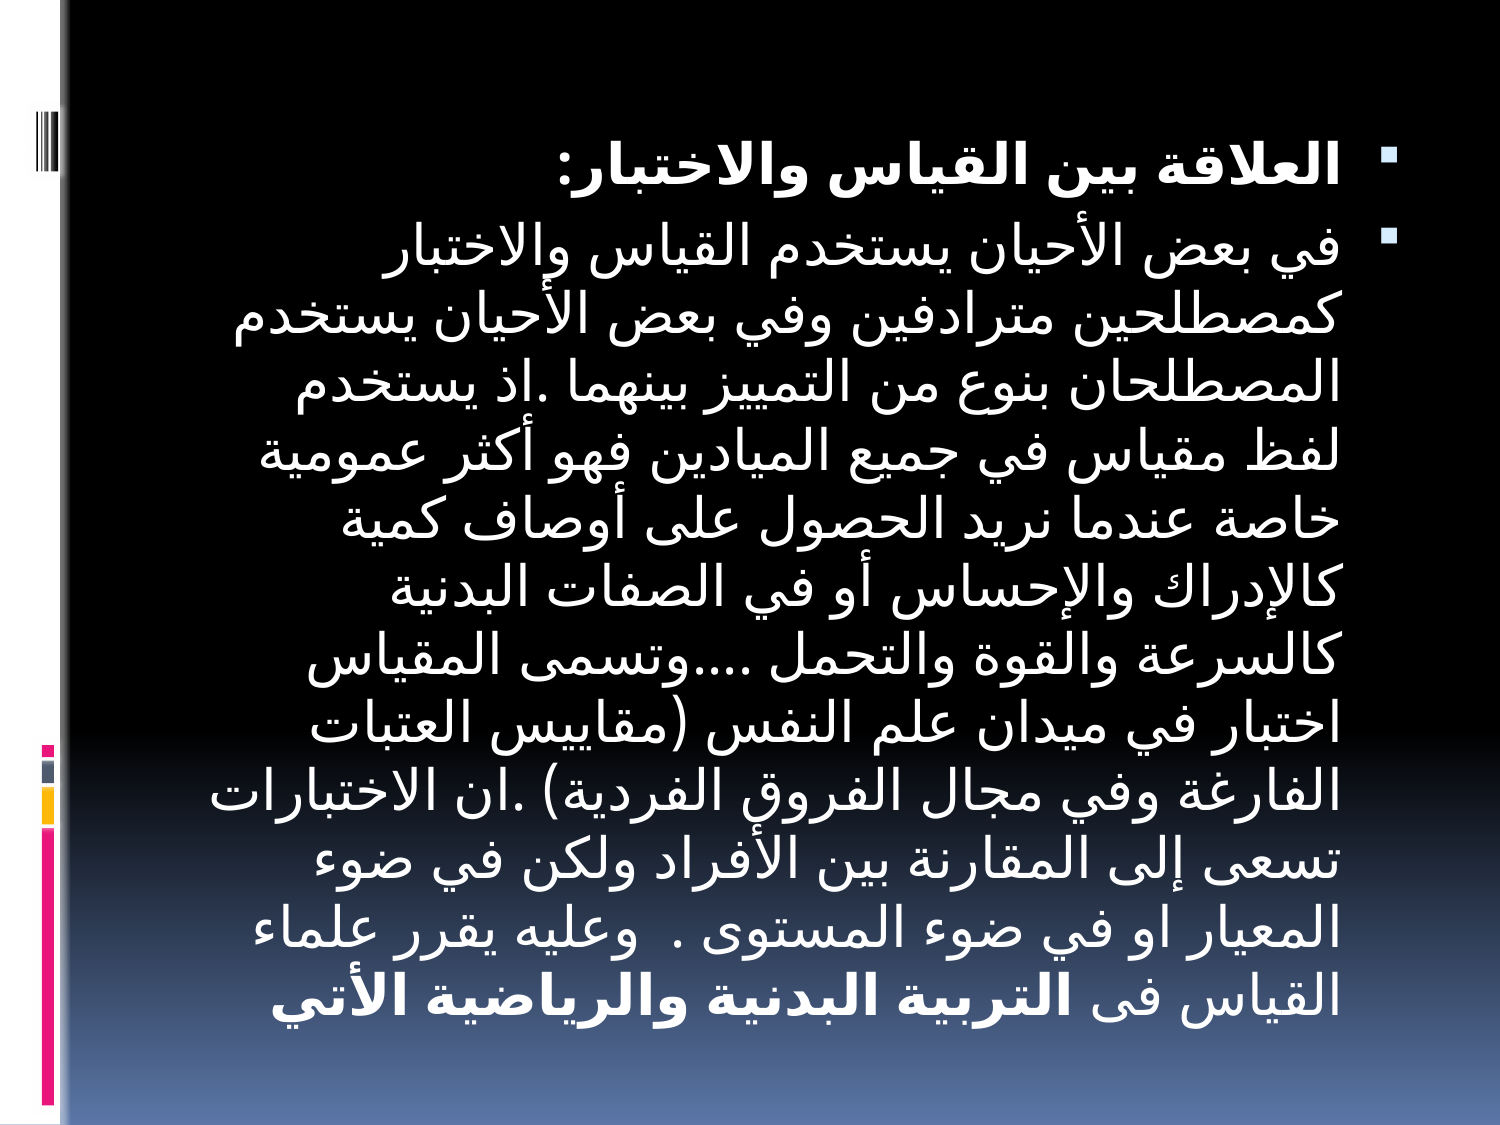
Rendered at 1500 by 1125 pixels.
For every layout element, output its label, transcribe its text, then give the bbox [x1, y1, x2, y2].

list العلاقة بين القياس والاختبار: في بعض الأحيان يستخدم القياس والاختبار كمصطلحين مترادفين وفي بعض الأحيان يستخدم المصطلحان بنوع من التمييز بينهما .اذ يستخدم لفظ مقياس في جميع الميادين فهو أكثر عمومية خاصة عندما نريد الحصول على أوصاف كمية كالإدراك والإحساس أو في الصفات البدنية كالسرعة والقوة والتحمل ....وتسمى المقياس اختبار في ميدان علم النفس (مقاييس العتبات الفارغة وفي مجال الفروق الفردية) .ان الاختبارات تسعى إلى المقارنة بين الأفراد ولكن في ضوء المعيار او في ضوء المستوى . وعليه يقرر علماء القياس فى التربية البدنية والرياضية الأتي [187, 120, 1425, 1050]
